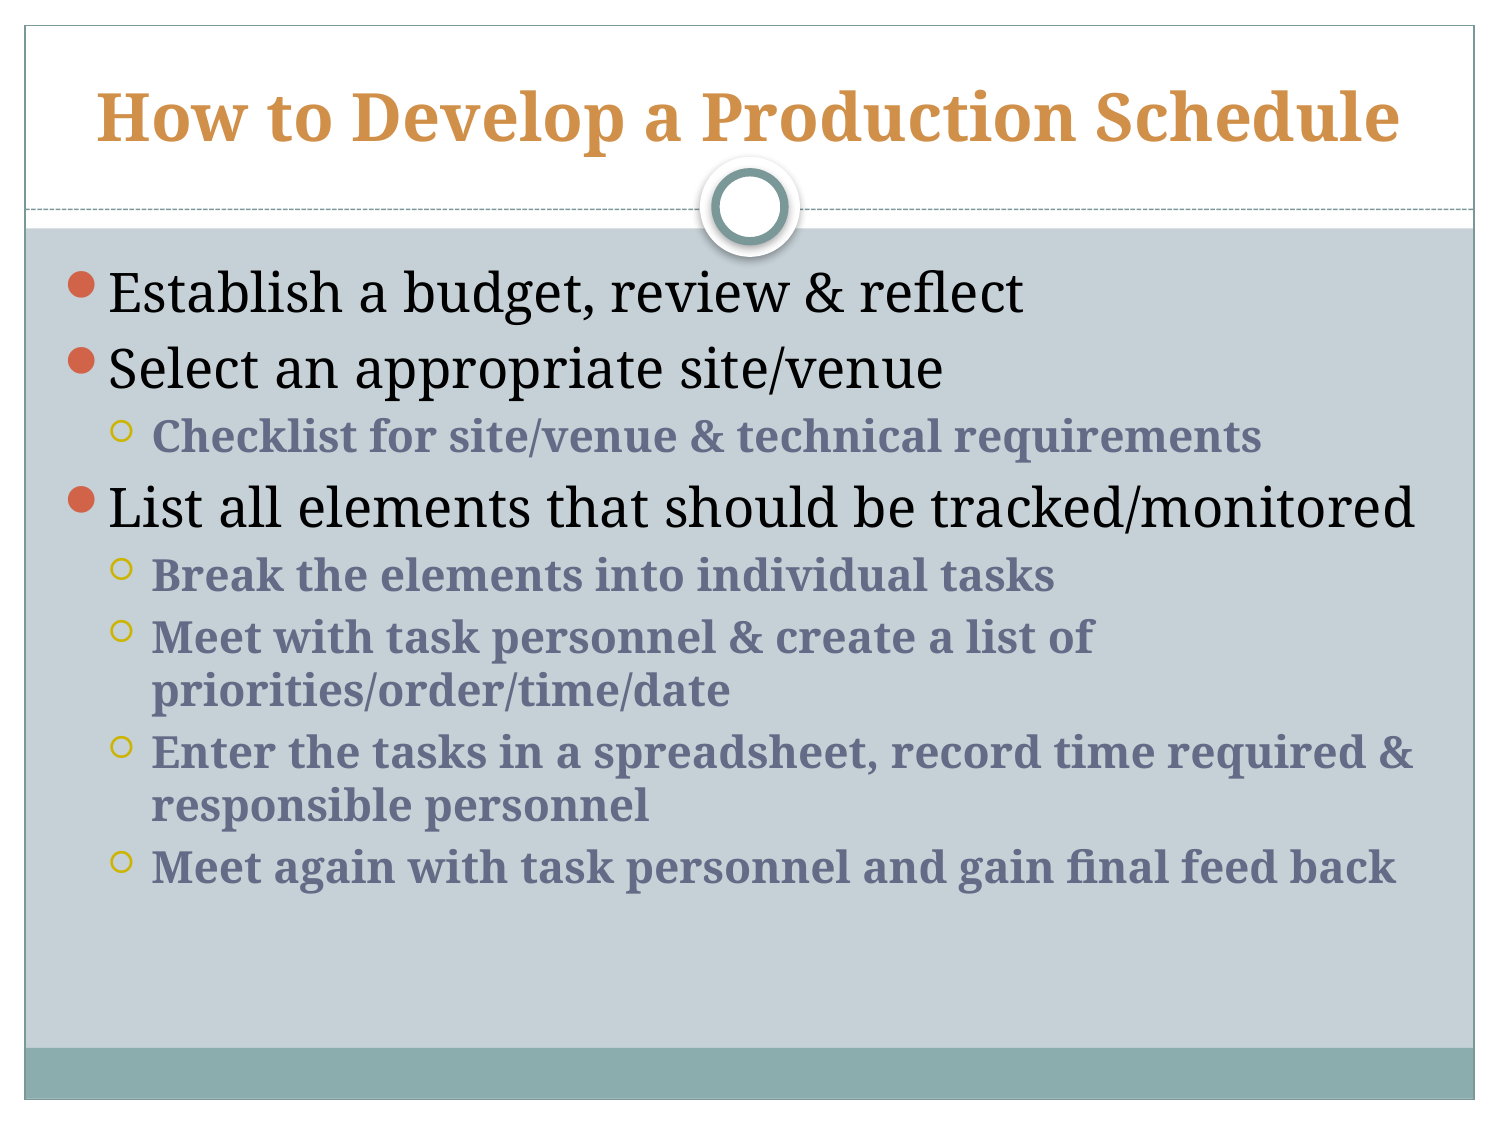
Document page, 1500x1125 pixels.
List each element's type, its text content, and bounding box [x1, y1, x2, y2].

list Establish a budget, review & reflect Select an appropriate site/venue Checklist for site/venue & technical requirements List all elements that should be tracked/monitored Break the elements into individual tasks Meet with task personnel & create a list of priorities/order/time/date Enter the tasks in a spreadsheet, record time required & responsible personnel Meet again with task personnel and gain final feed back [49, 250, 1445, 1001]
title How to Develop a Production Schedule [49, 37, 1450, 162]
